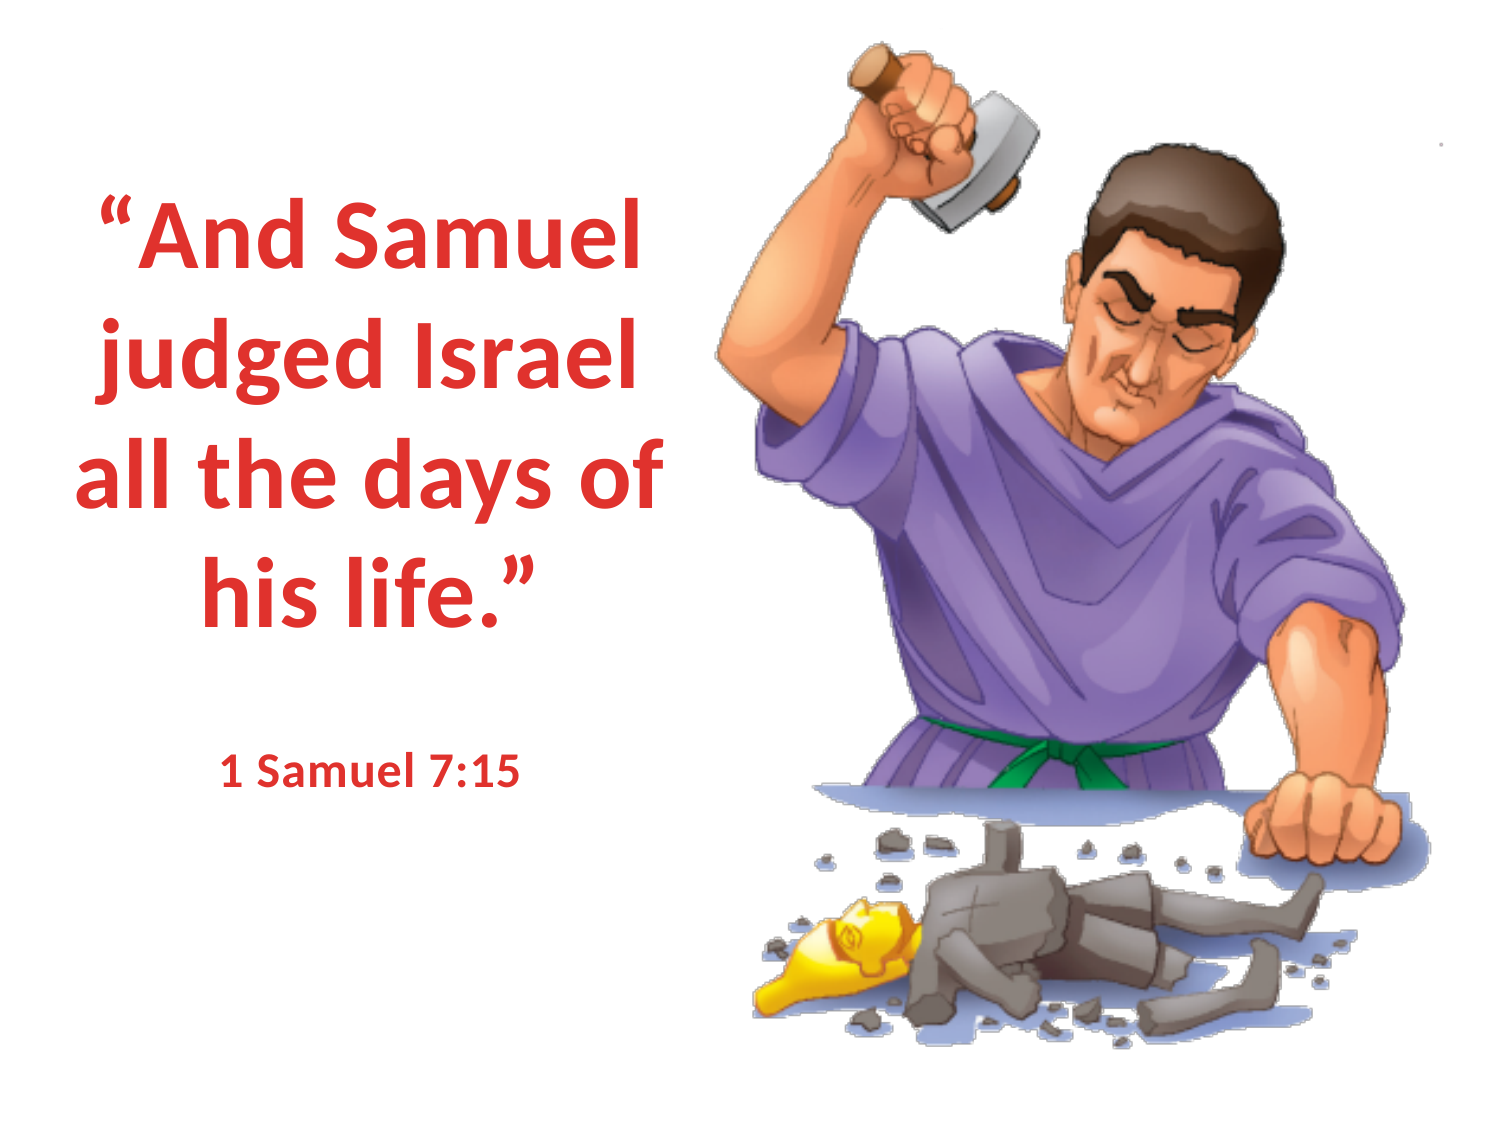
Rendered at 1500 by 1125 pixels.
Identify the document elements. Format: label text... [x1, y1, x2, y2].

picture [685, 28, 1480, 1092]
text_box “And Samuel judged Israel all the days of his life.” 1 Samuel 7:15 [49, 160, 680, 851]
